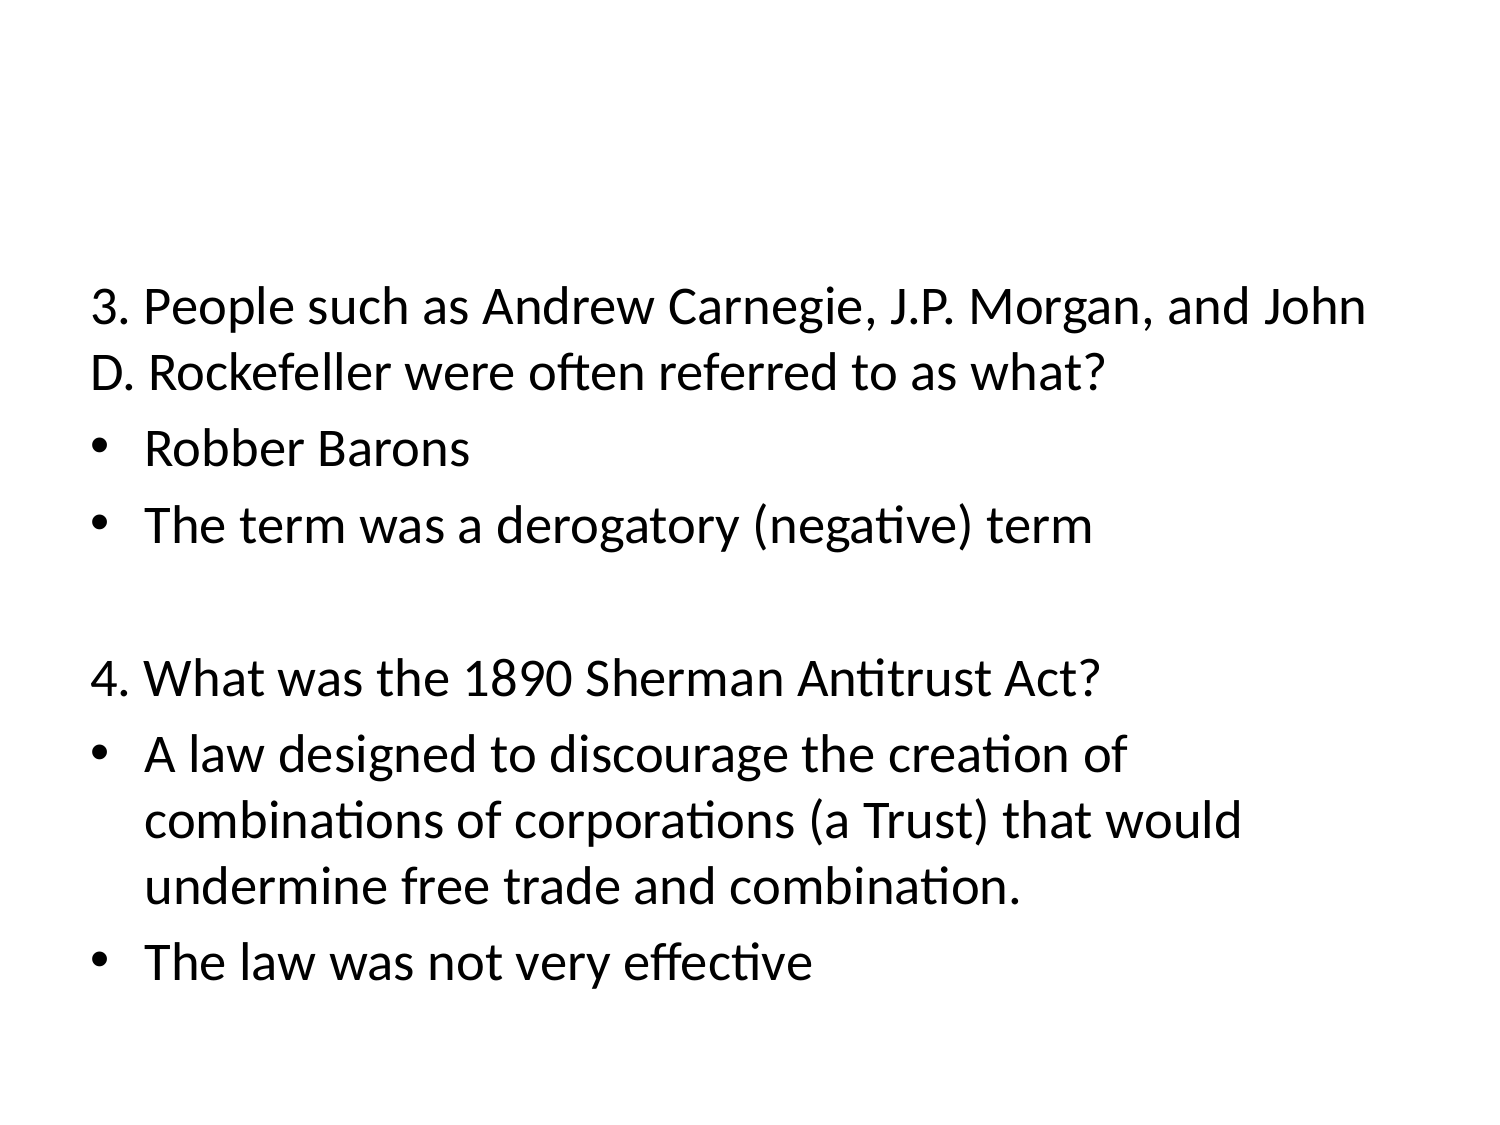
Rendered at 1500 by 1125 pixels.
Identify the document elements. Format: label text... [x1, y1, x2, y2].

list 3. People such as Andrew Carnegie, J.P. Morgan, and John D. Rockefeller were often referred to as what? Robber Barons The term was a derogatory (negative) term 4. What was the 1890 Sherman Antitrust Act? A law designed to discourage the creation of combinations of corporations (a Trust) that would undermine free trade and combination. The law was not very effective [75, 262, 1425, 1005]
